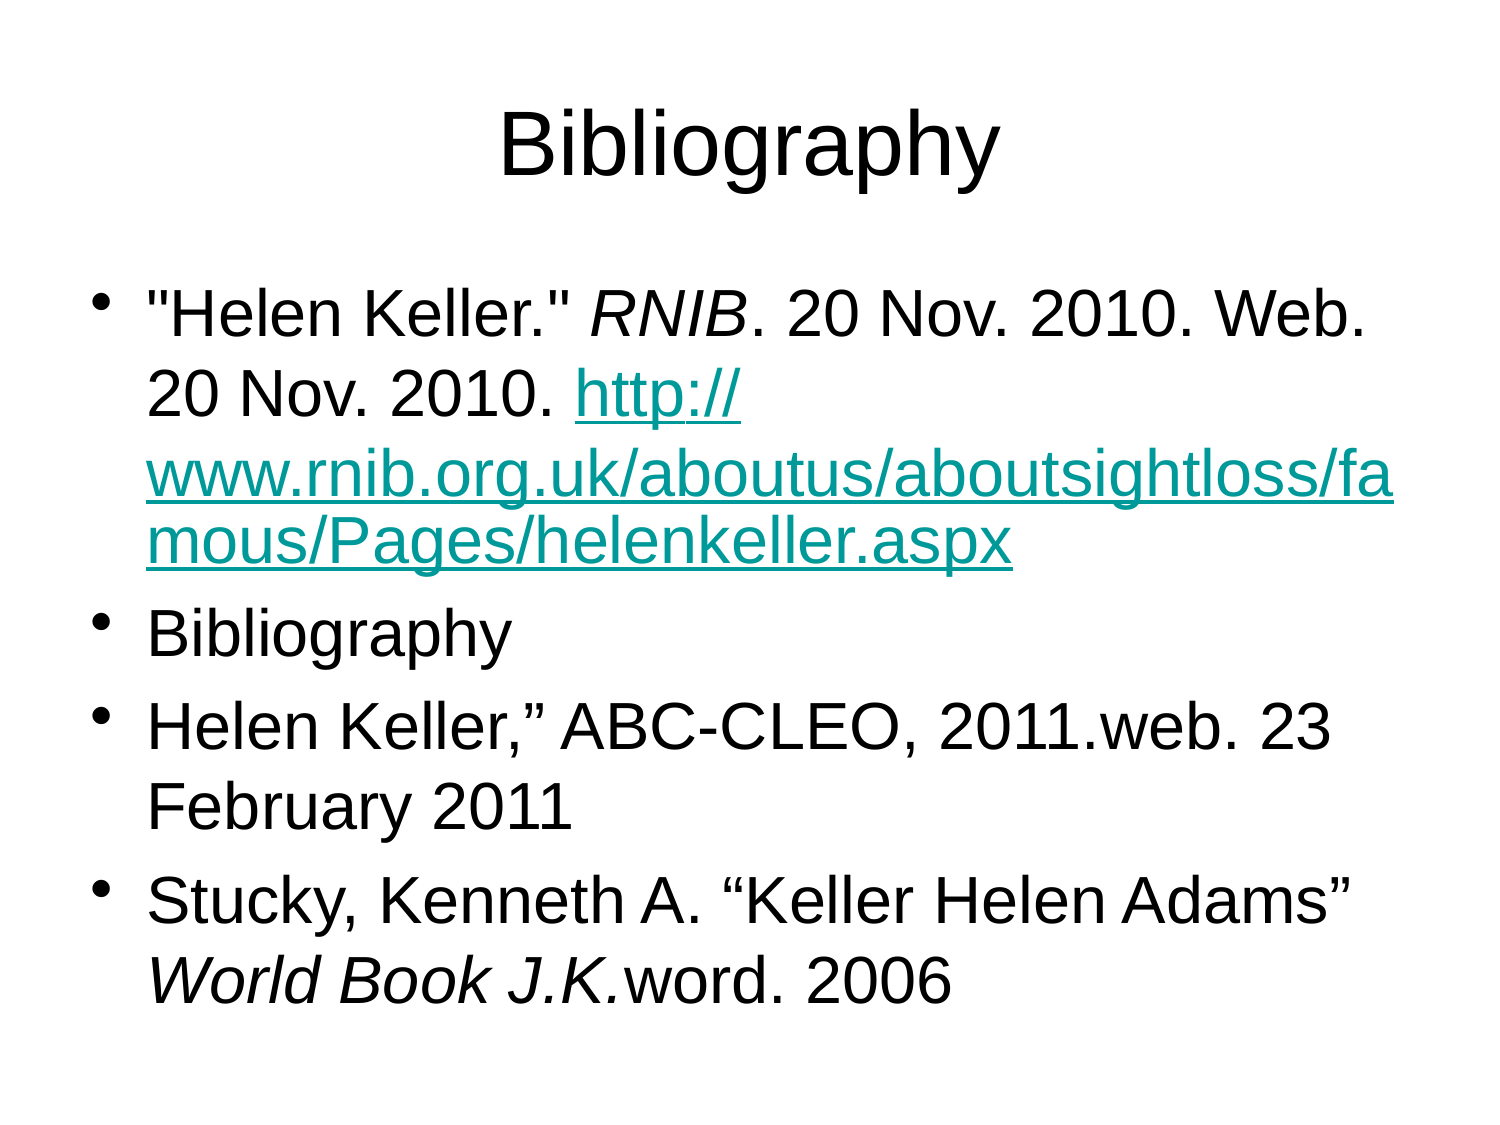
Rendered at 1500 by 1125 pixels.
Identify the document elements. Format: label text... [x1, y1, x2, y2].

title Bibliography [74, 44, 1426, 233]
list "Helen Keller." RNIB. 20 Nov. 2010. Web. 20 Nov. 2010. http://www.rnib.org.uk/aboutus/aboutsightloss/famous/Pages/helenkeller.aspx Bibliography Helen Keller,” ABC-CLEO, 2011.web. 23 February 2011 Stucky, Kenneth A. “Keller Helen Adams” World Book J.K.word. 2006 [74, 262, 1426, 1063]
